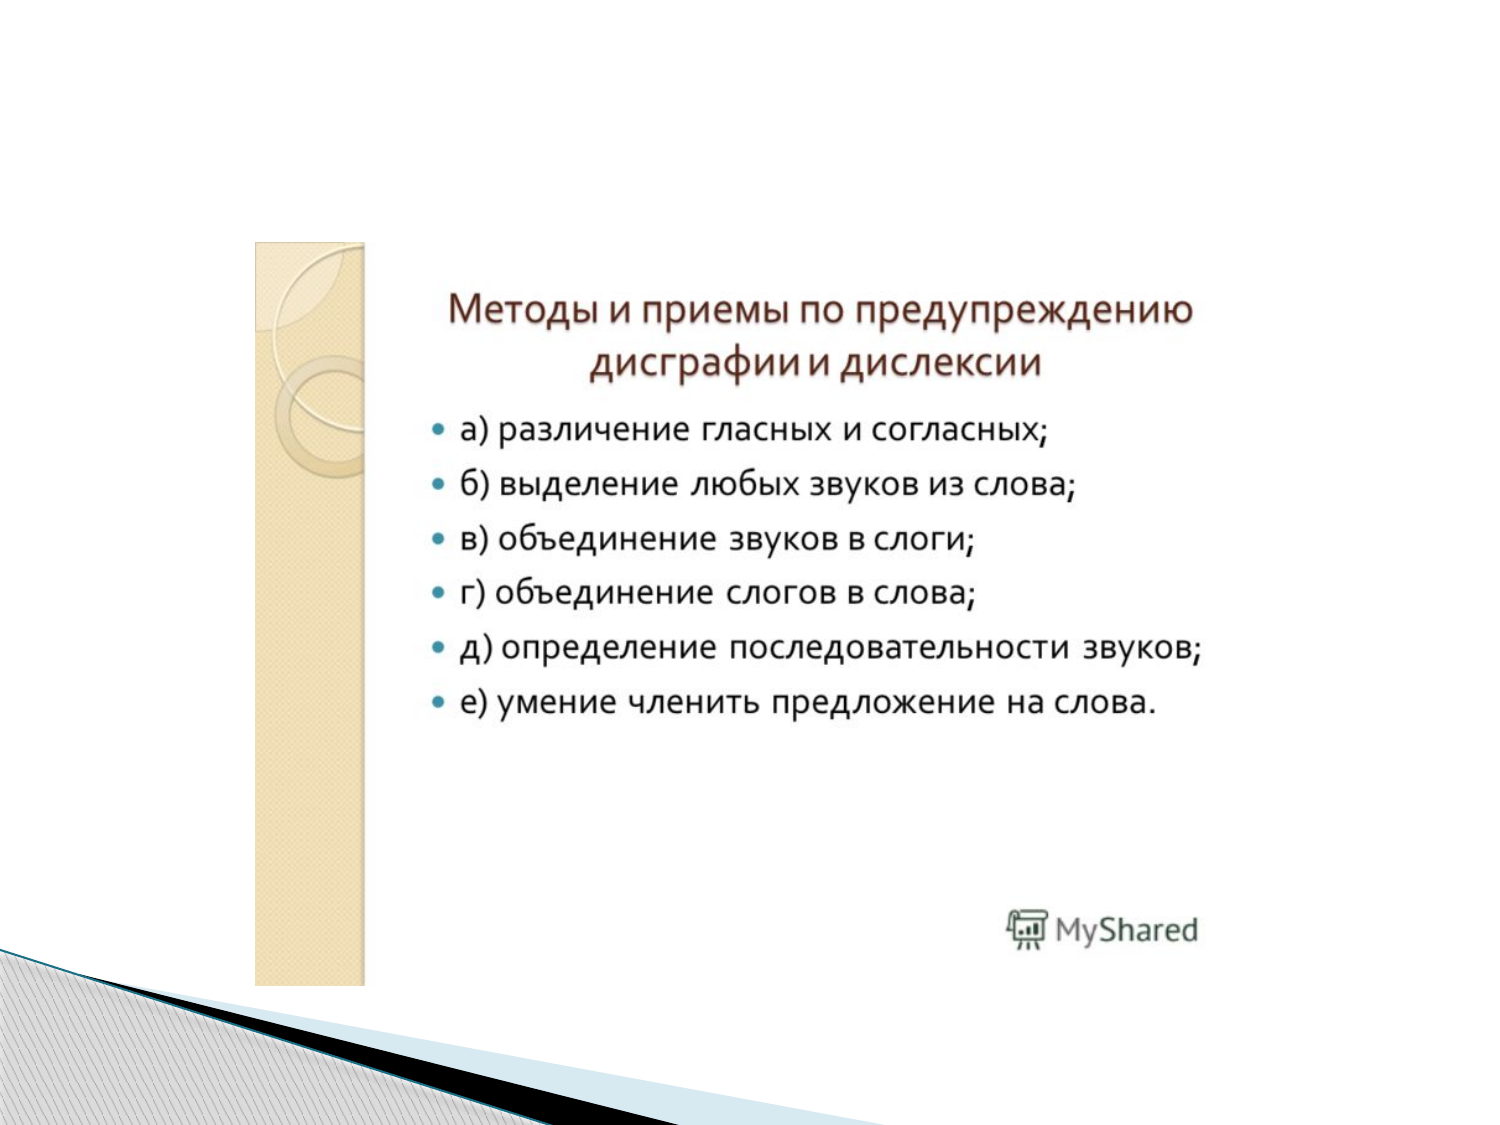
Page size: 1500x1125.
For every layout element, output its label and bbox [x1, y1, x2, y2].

list [254, 242, 1246, 986]
